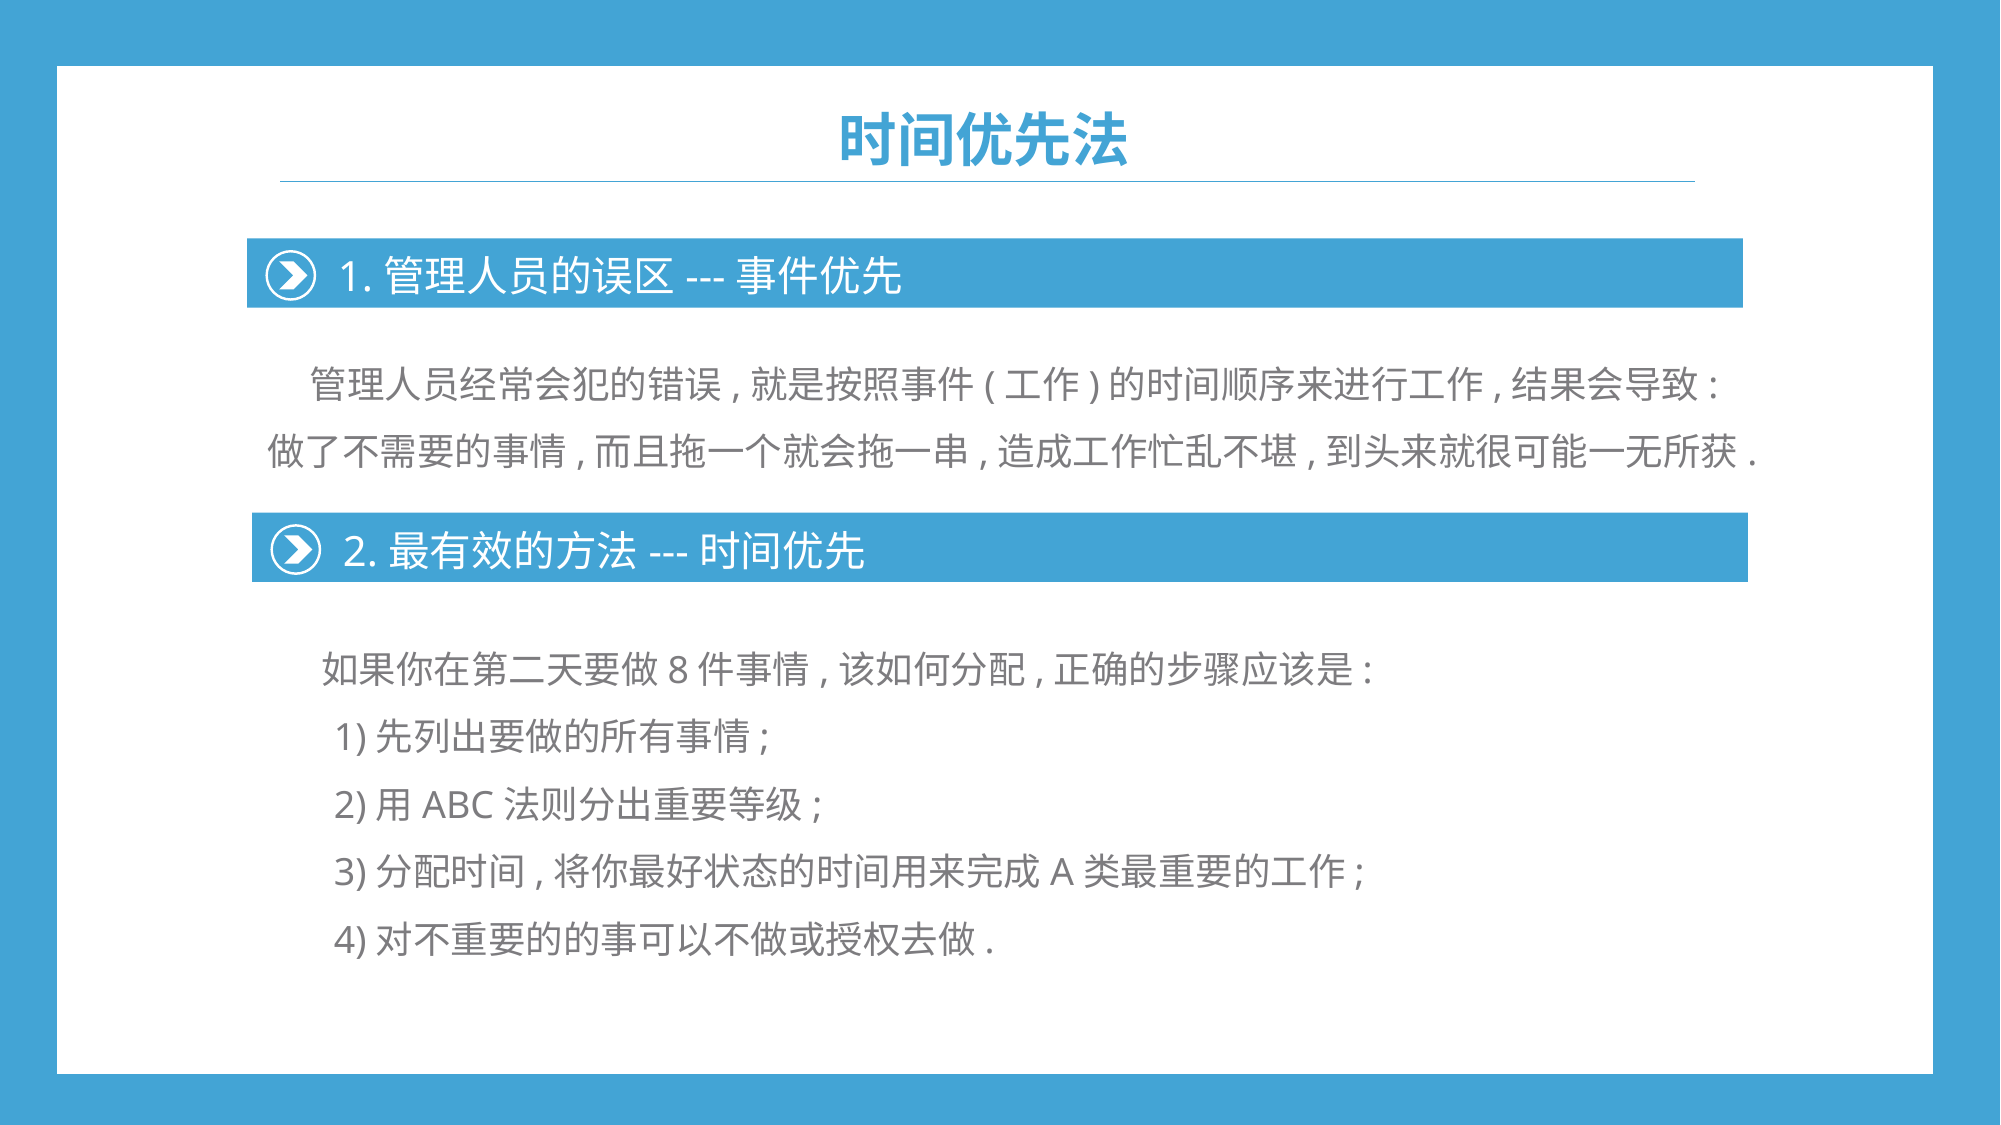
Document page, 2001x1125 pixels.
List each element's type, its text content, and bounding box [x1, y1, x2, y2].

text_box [246, 238, 1743, 308]
text_box 如果你在第二天要做8件事情,该如何分配,正确的步骤应该是: 1)先列出要做的所有事情; 2)用ABC法则分出重要等级; 3)分配时间,将你最好状态的时间用来完成A类最重要的工作; 4)对不重要的的事可以不做或授权去做. [280, 616, 1625, 969]
text_box 管理人员经常会犯的错误,就是按照事件(工作)的时间顺序来进行工作,结果会导致:做了不需要的事情,而且拖一个就会拖一串,造成工作忙乱不堪,到头来就很可能一无所获. [252, 330, 1774, 481]
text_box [252, 512, 1748, 582]
text_box 时间优先法 [824, 95, 1341, 180]
